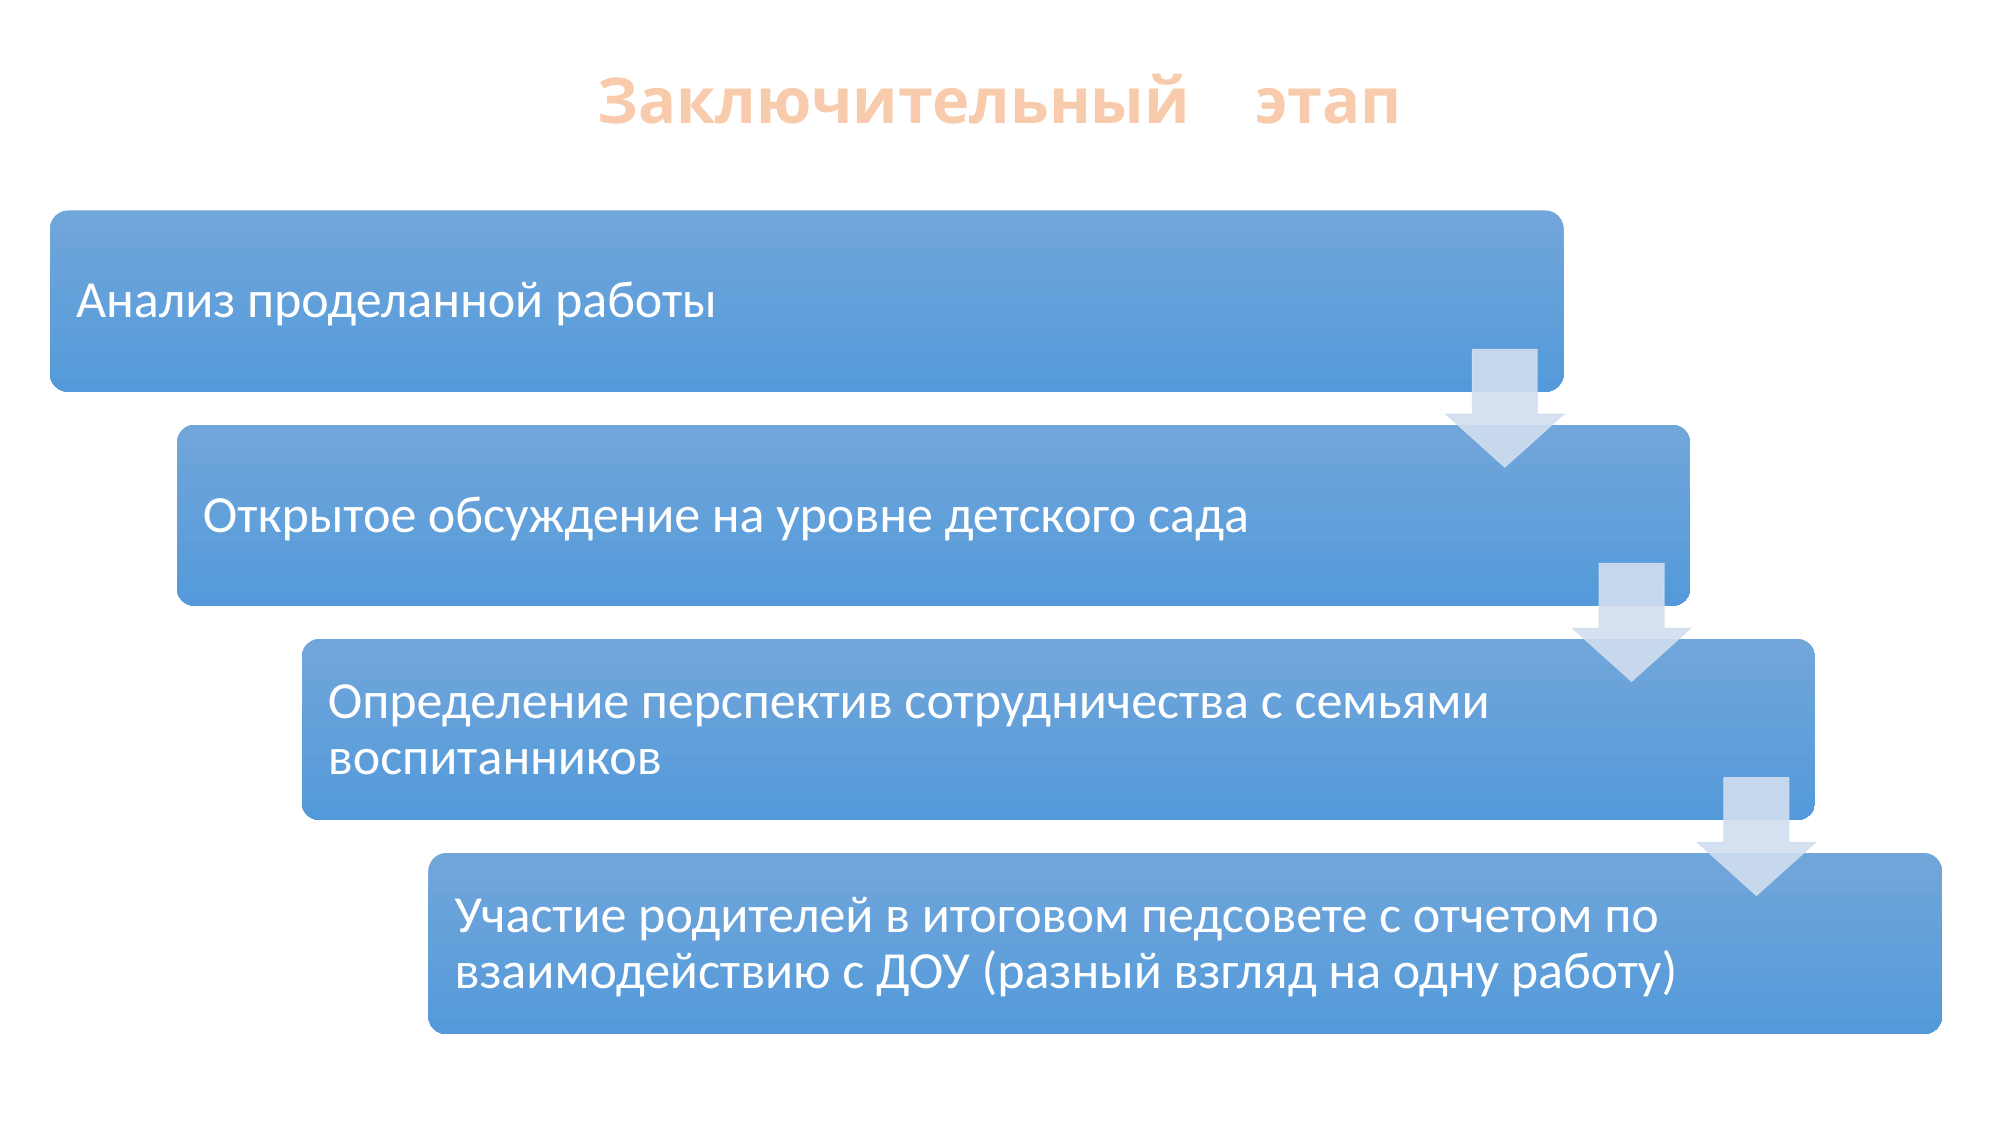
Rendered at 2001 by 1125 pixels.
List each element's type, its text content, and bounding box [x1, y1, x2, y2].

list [49, 210, 1943, 1035]
title Заключительный этап [137, 59, 1863, 210]
